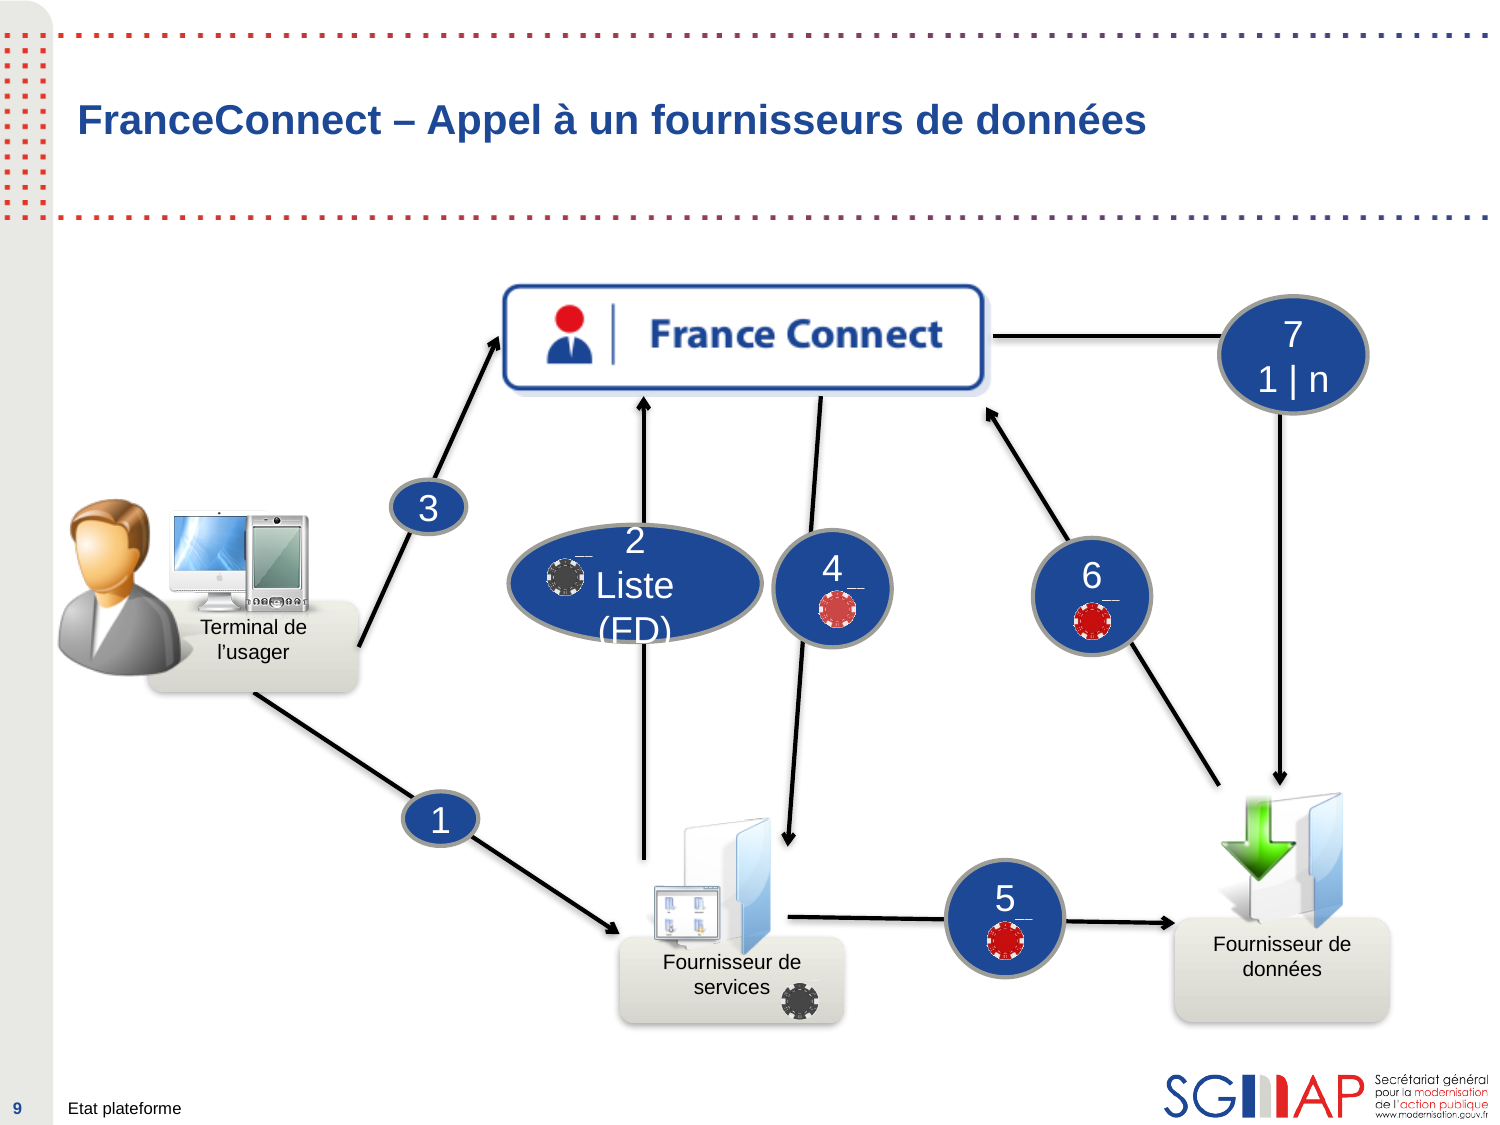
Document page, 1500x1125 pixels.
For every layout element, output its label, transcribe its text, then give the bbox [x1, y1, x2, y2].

text_box 7 1 | n [1221, 294, 1370, 416]
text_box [358, 335, 499, 648]
text_box 5 [943, 857, 1067, 915]
picture [498, 275, 993, 397]
picture [0, 33, 1500, 220]
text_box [773, 529, 892, 648]
text_box 5 [945, 933, 1065, 980]
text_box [787, 657, 822, 847]
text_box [40, 498, 359, 693]
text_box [619, 814, 845, 1024]
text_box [992, 335, 1281, 786]
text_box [508, 524, 763, 643]
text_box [787, 395, 822, 528]
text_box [787, 916, 1176, 924]
title FranceConnect – Appel à un fournisseurs de données [62, 42, 1483, 193]
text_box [253, 692, 620, 935]
picture [1164, 1074, 1488, 1119]
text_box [1174, 785, 1390, 1023]
picture [771, 979, 828, 1023]
picture [977, 919, 1034, 962]
